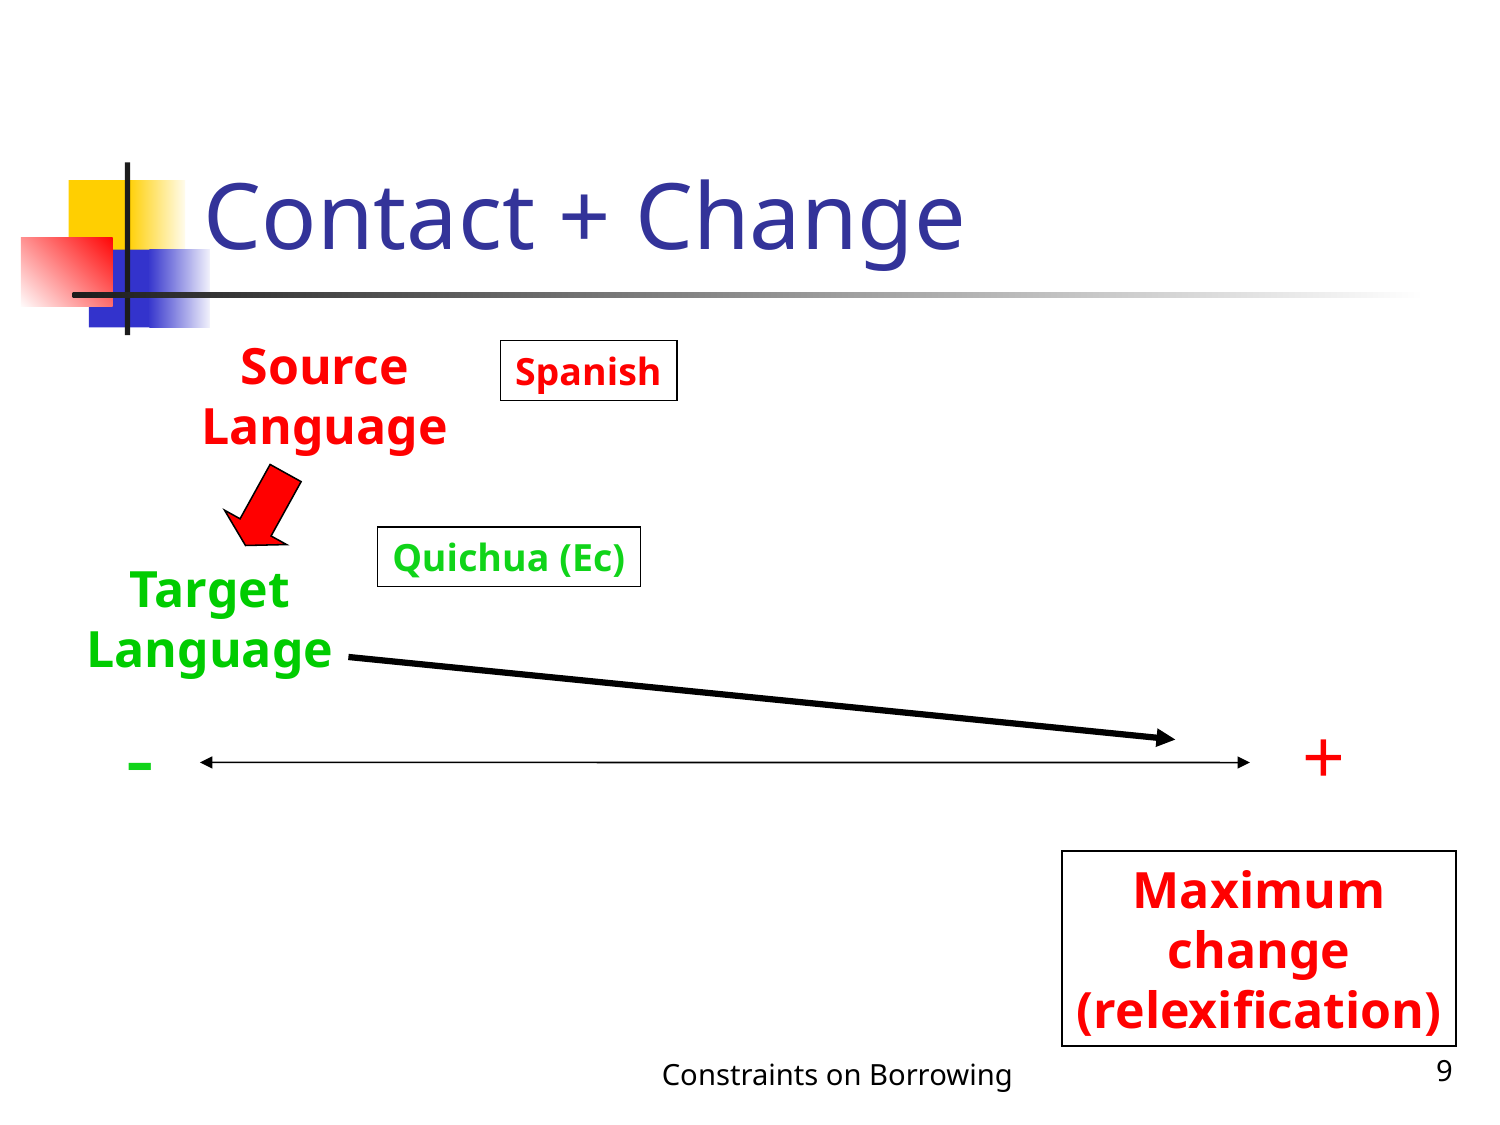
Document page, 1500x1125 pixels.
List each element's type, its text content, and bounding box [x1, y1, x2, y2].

text_box Spanish [500, 340, 678, 401]
text_box + [1287, 702, 1361, 807]
text_box [224, 464, 302, 546]
text_box - [110, 692, 171, 818]
footer Constraints on Borrowing [599, 1023, 1076, 1100]
title Contact + Change [188, 34, 1468, 276]
text_box [348, 656, 1176, 745]
text_box Source Language [186, 327, 464, 463]
text_box Target Language [71, 549, 349, 685]
text_box Maximum change (relexification) [1061, 851, 1457, 1046]
text_box [199, 756, 1250, 769]
slide_number 9 [1154, 1023, 1468, 1100]
text_box Quichua (Ec) [377, 527, 641, 587]
